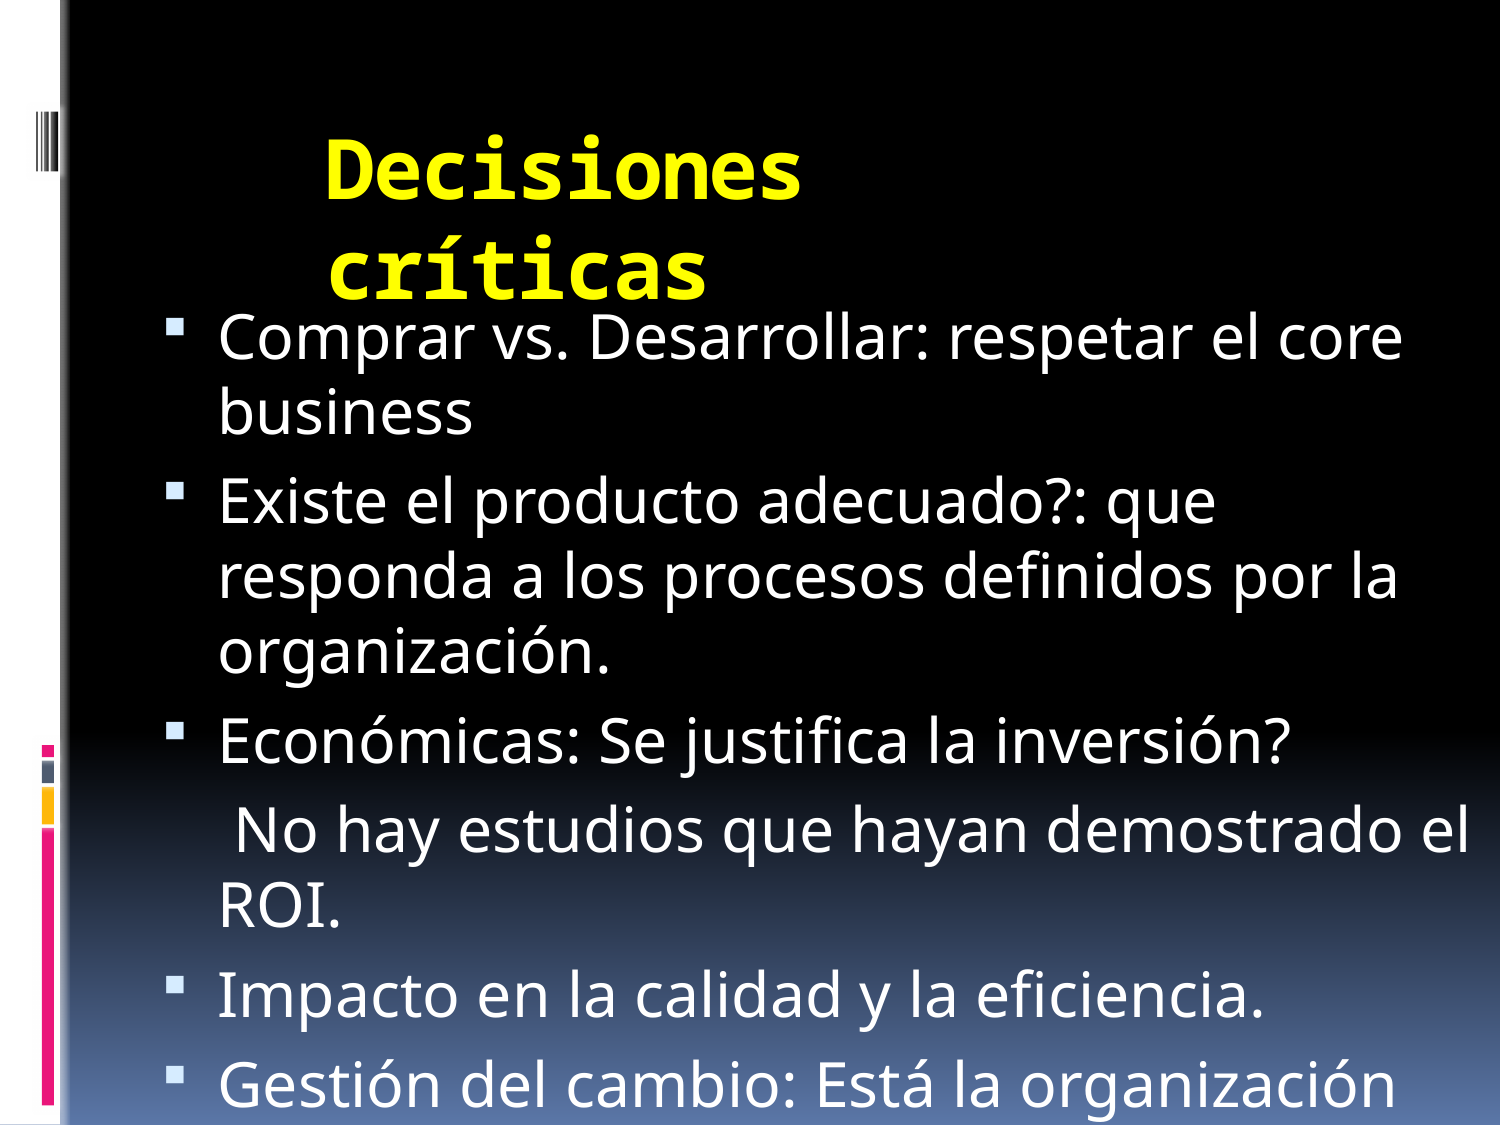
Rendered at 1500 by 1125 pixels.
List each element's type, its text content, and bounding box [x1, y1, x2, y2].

title Decisiones críticas [310, 108, 1184, 223]
list Comprar vs. Desarrollar: respetar el core business Existe el producto adecuado?: que responda a los procesos definidos por la organización. Económicas: Se justifica la inversión? No hay estudios que hayan demostrado el ROI. Impacto en la calidad y la eficiencia. Gestión del cambio: Está la organización madura para incorporar un sistema de Historia Clínica Electrónica –HCE-? [134, 289, 1500, 1067]
